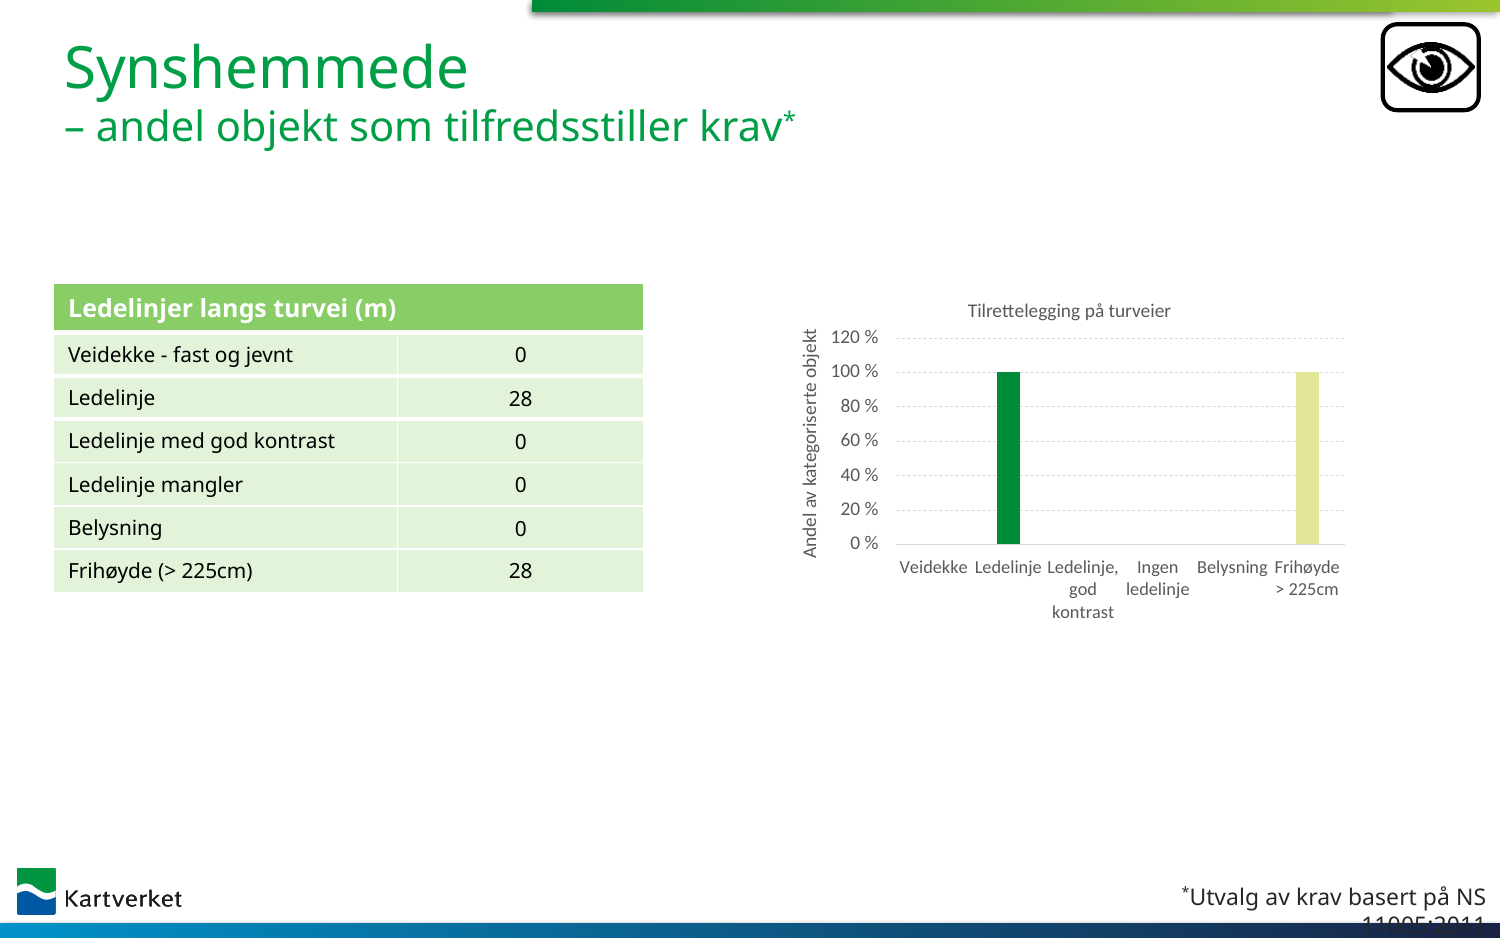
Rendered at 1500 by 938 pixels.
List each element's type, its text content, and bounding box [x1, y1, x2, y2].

table_cell Frihøyde (> 225cm) [54, 550, 397, 592]
table_cell Belysning [54, 507, 397, 548]
picture [791, 291, 1348, 630]
table_cell Veidekke - fast og jevnt [54, 335, 397, 374]
table_cell 28 [398, 378, 643, 417]
table_cell 0 [398, 507, 643, 548]
table_cell 0 [398, 463, 643, 505]
table_header Ledelinjer langs turvei (m) [54, 284, 643, 330]
table_cell 28 [398, 550, 643, 592]
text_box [1382, 24, 1480, 111]
table_cell Ledelinje med god kontrast [54, 421, 397, 462]
text_box *Utvalg av krav basert på NS 11005:2011 [1068, 873, 1500, 938]
text_box Synshemmede – andel objekt som tilfredsstiller krav* [49, 24, 1431, 158]
table_cell Ledelinje mangler [54, 463, 397, 505]
table_cell 0 [398, 335, 643, 374]
table_cell 0 [398, 421, 643, 462]
table_cell Ledelinje [54, 378, 397, 417]
